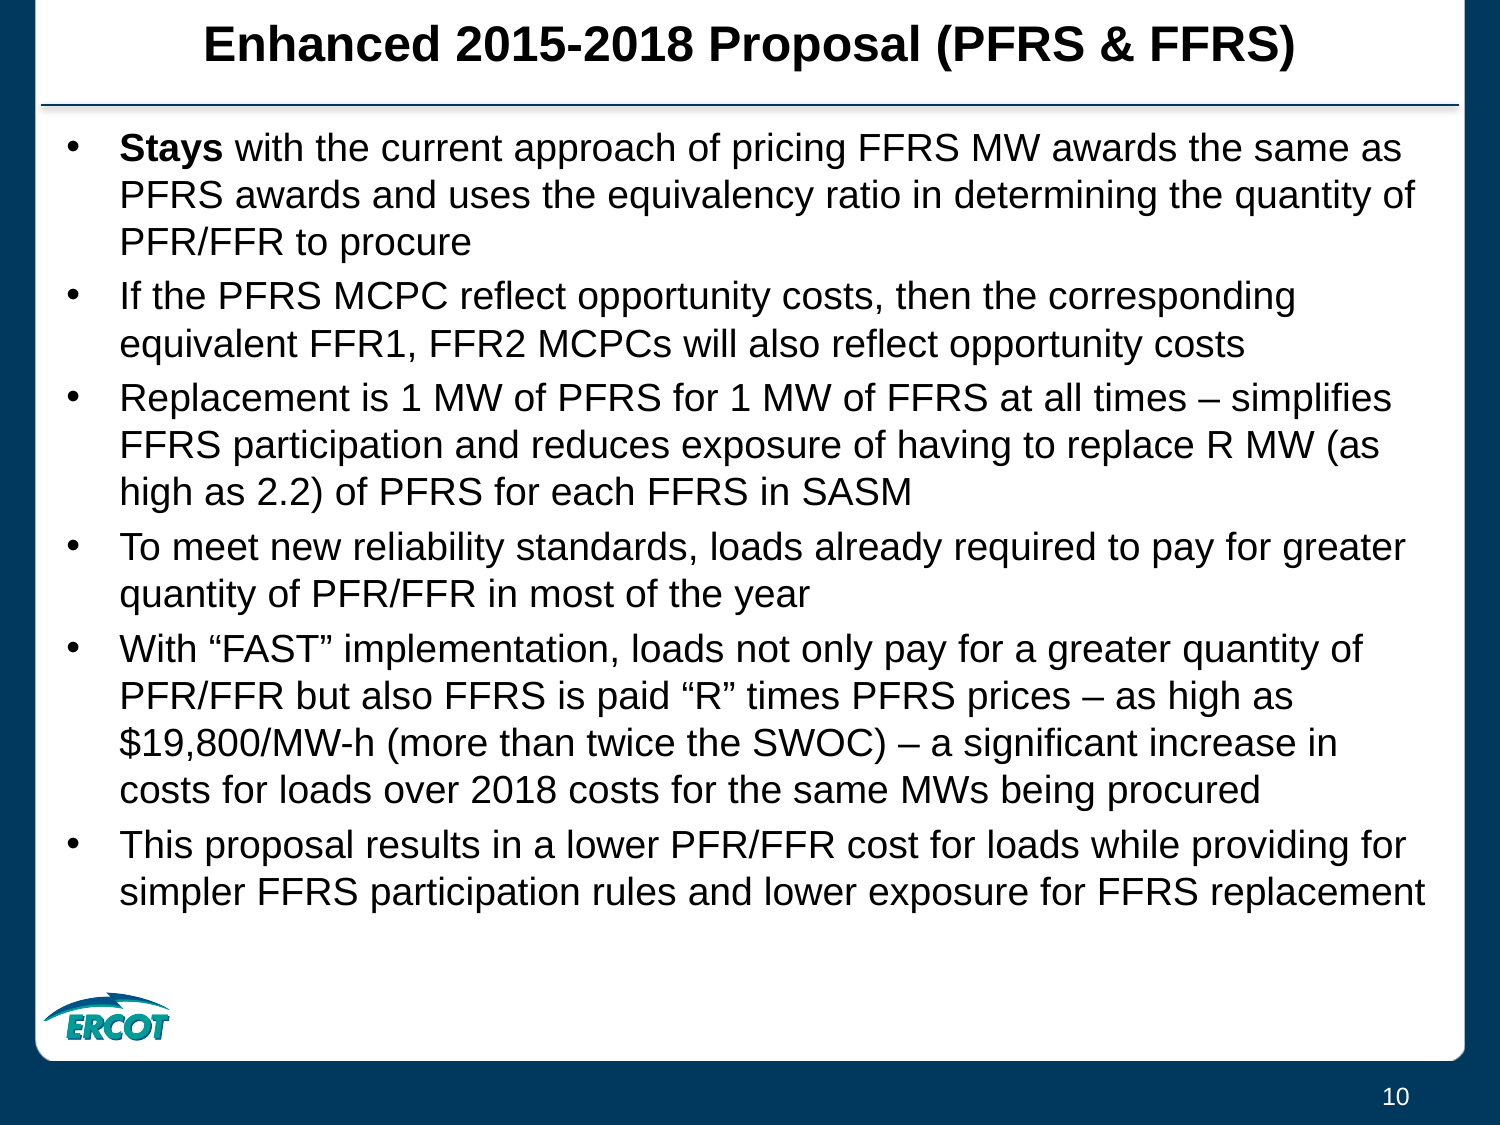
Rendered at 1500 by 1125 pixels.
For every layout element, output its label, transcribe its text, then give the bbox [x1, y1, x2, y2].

title Enhanced 2015-2018 Proposal (PFRS & FFRS) [75, 0, 1425, 109]
slide_number 10 [1074, 1065, 1425, 1125]
list Stays with the current approach of pricing FFRS MW awards the same as PFRS awards and uses the equivalency ratio in determining the quantity of PFR/FFR to procure If the PFRS MCPC reflect opportunity costs, then the corresponding equivalent FFR1, FFR2 MCPCs will also reflect opportunity costs Replacement is 1 MW of PFRS for 1 MW of FFRS at all times – simplifies FFRS participation and reduces exposure of having to replace R MW (as high as 2.2) of PFRS for each FFRS in SASM To meet new reliability standards, loads already required to pay for greater quantity of PFR/FFR in most of the year With “FAST” implementation, loads not only pay for a greater quantity of PFR/FFR but also FFRS is paid “R” times PFRS prices – as high as $19,800/MW-h (more than twice the SWOC) – a significant increase in costs for loads over 2018 costs for the same MWs being procured This proposal results in a lower PFR/FFR cost for loads while providing for simpler FFRS participation rules and lower exposure for FFRS replacement [51, 114, 1447, 955]
picture [40, 988, 175, 1045]
